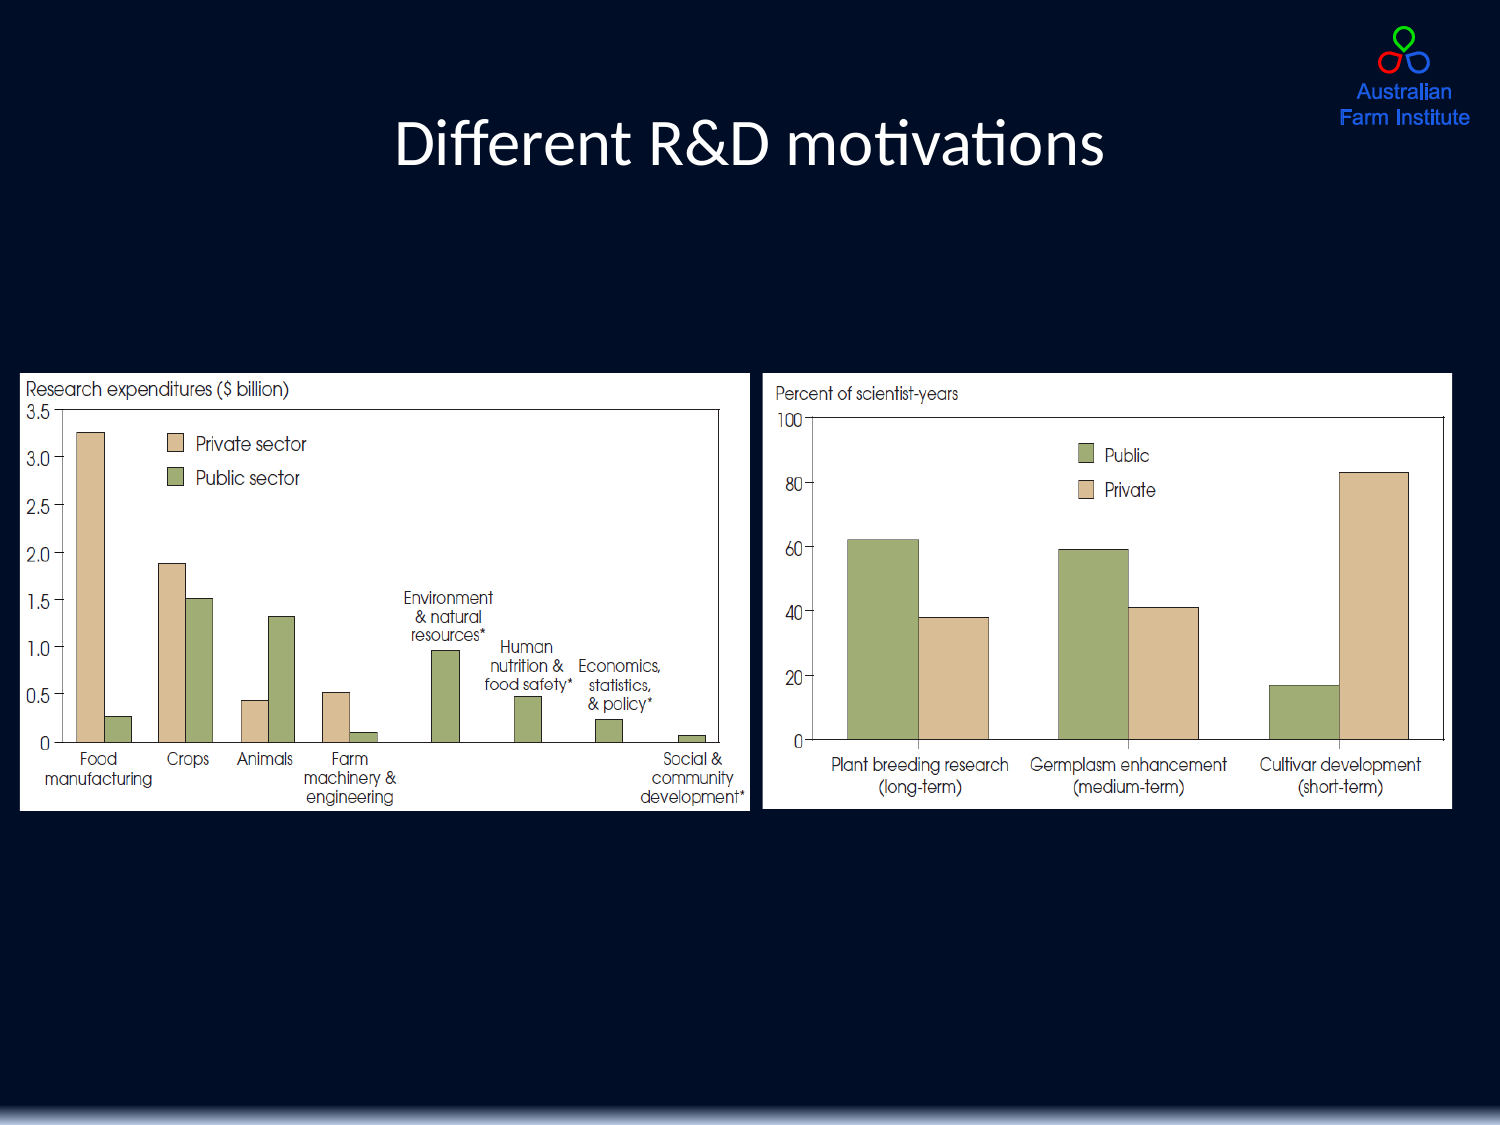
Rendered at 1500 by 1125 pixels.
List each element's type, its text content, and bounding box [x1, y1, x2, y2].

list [762, 373, 1453, 809]
title Different R&D motivations [75, 45, 1425, 233]
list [19, 373, 751, 811]
